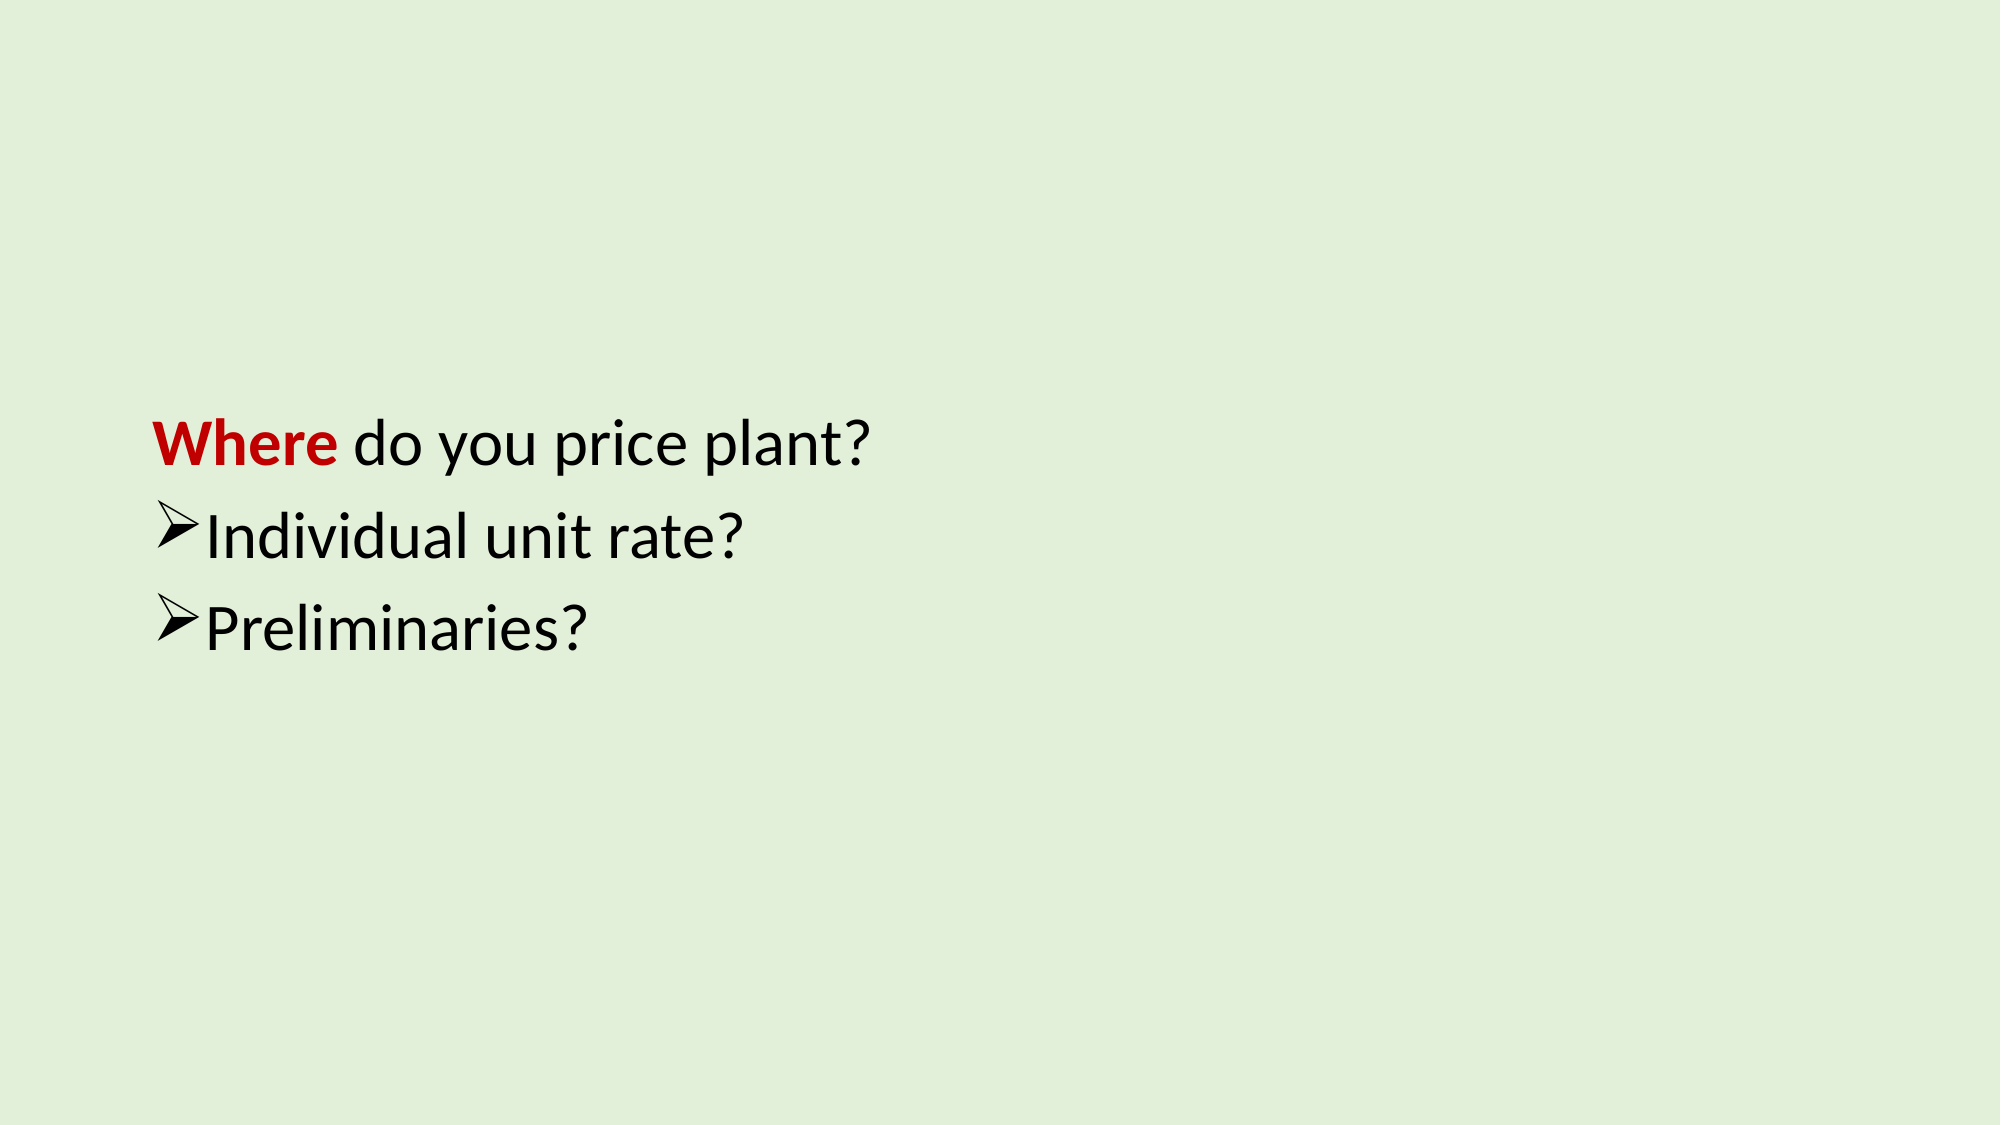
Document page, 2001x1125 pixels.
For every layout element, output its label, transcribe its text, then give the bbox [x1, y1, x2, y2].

list Where do you price plant? Individual unit rate? Preliminaries? [137, 299, 1863, 1014]
